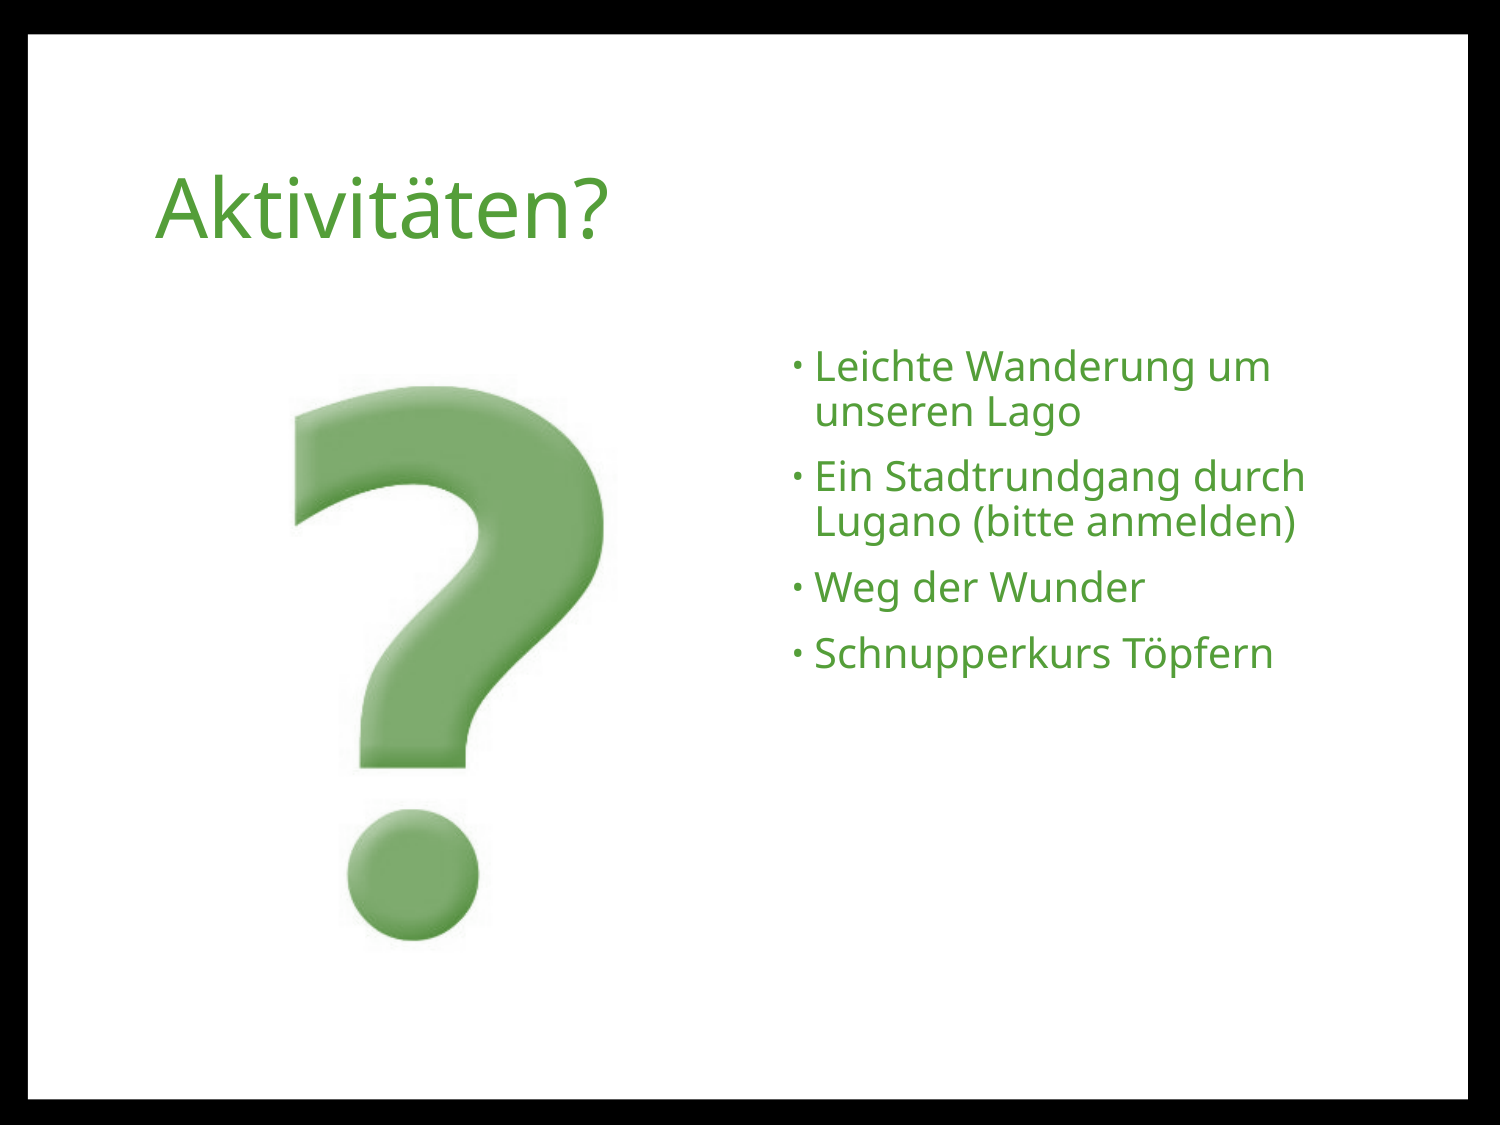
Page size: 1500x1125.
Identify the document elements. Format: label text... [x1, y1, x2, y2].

list Leichte Wanderung um unseren Lago Ein Stadtrundgang durch Lugano (bitte anmelden) Weg der Wunder Schnupperkurs Töpfern [771, 337, 1357, 998]
title Aktivitäten? [140, 99, 1356, 323]
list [140, 374, 726, 961]
